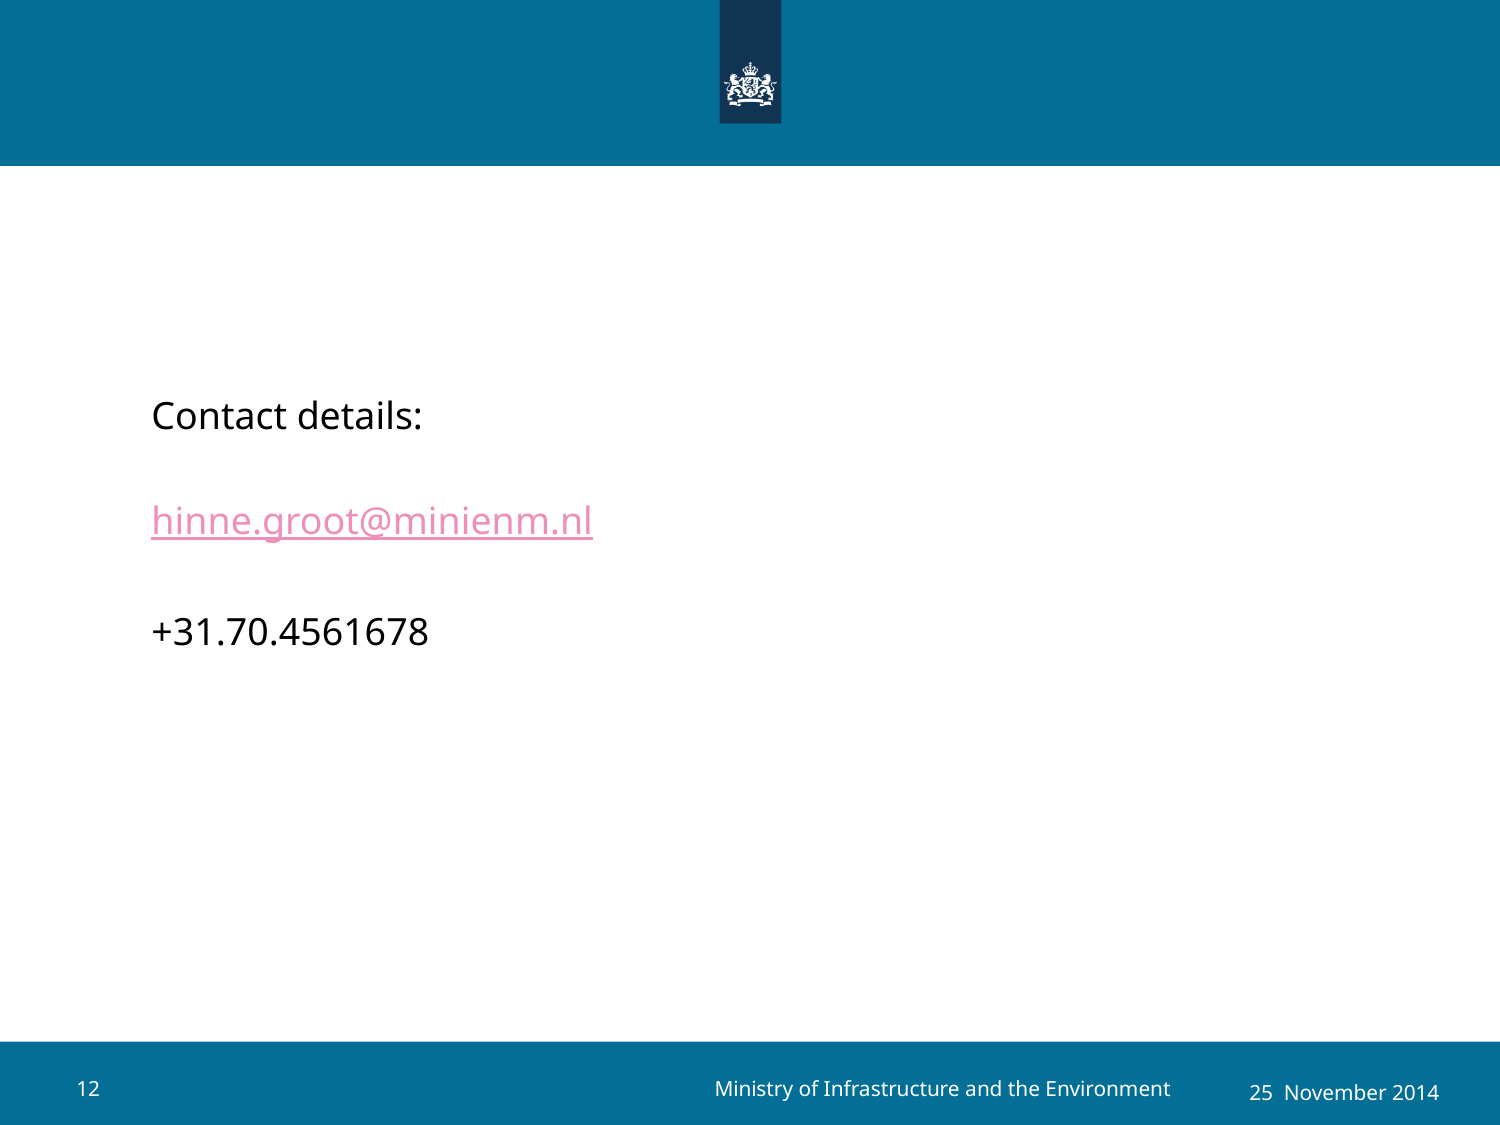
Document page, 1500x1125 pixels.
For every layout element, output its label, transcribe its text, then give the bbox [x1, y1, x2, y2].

list Contact details: hinne.groot@minienm.nl +31.70.4561678 [76, 339, 1455, 1019]
picture [721, 0, 780, 123]
slide_number 12 [76, 1084, 390, 1105]
footer Ministry of Infrastructure and the Environment [714, 1070, 1223, 1105]
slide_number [1191, 1084, 1440, 1105]
